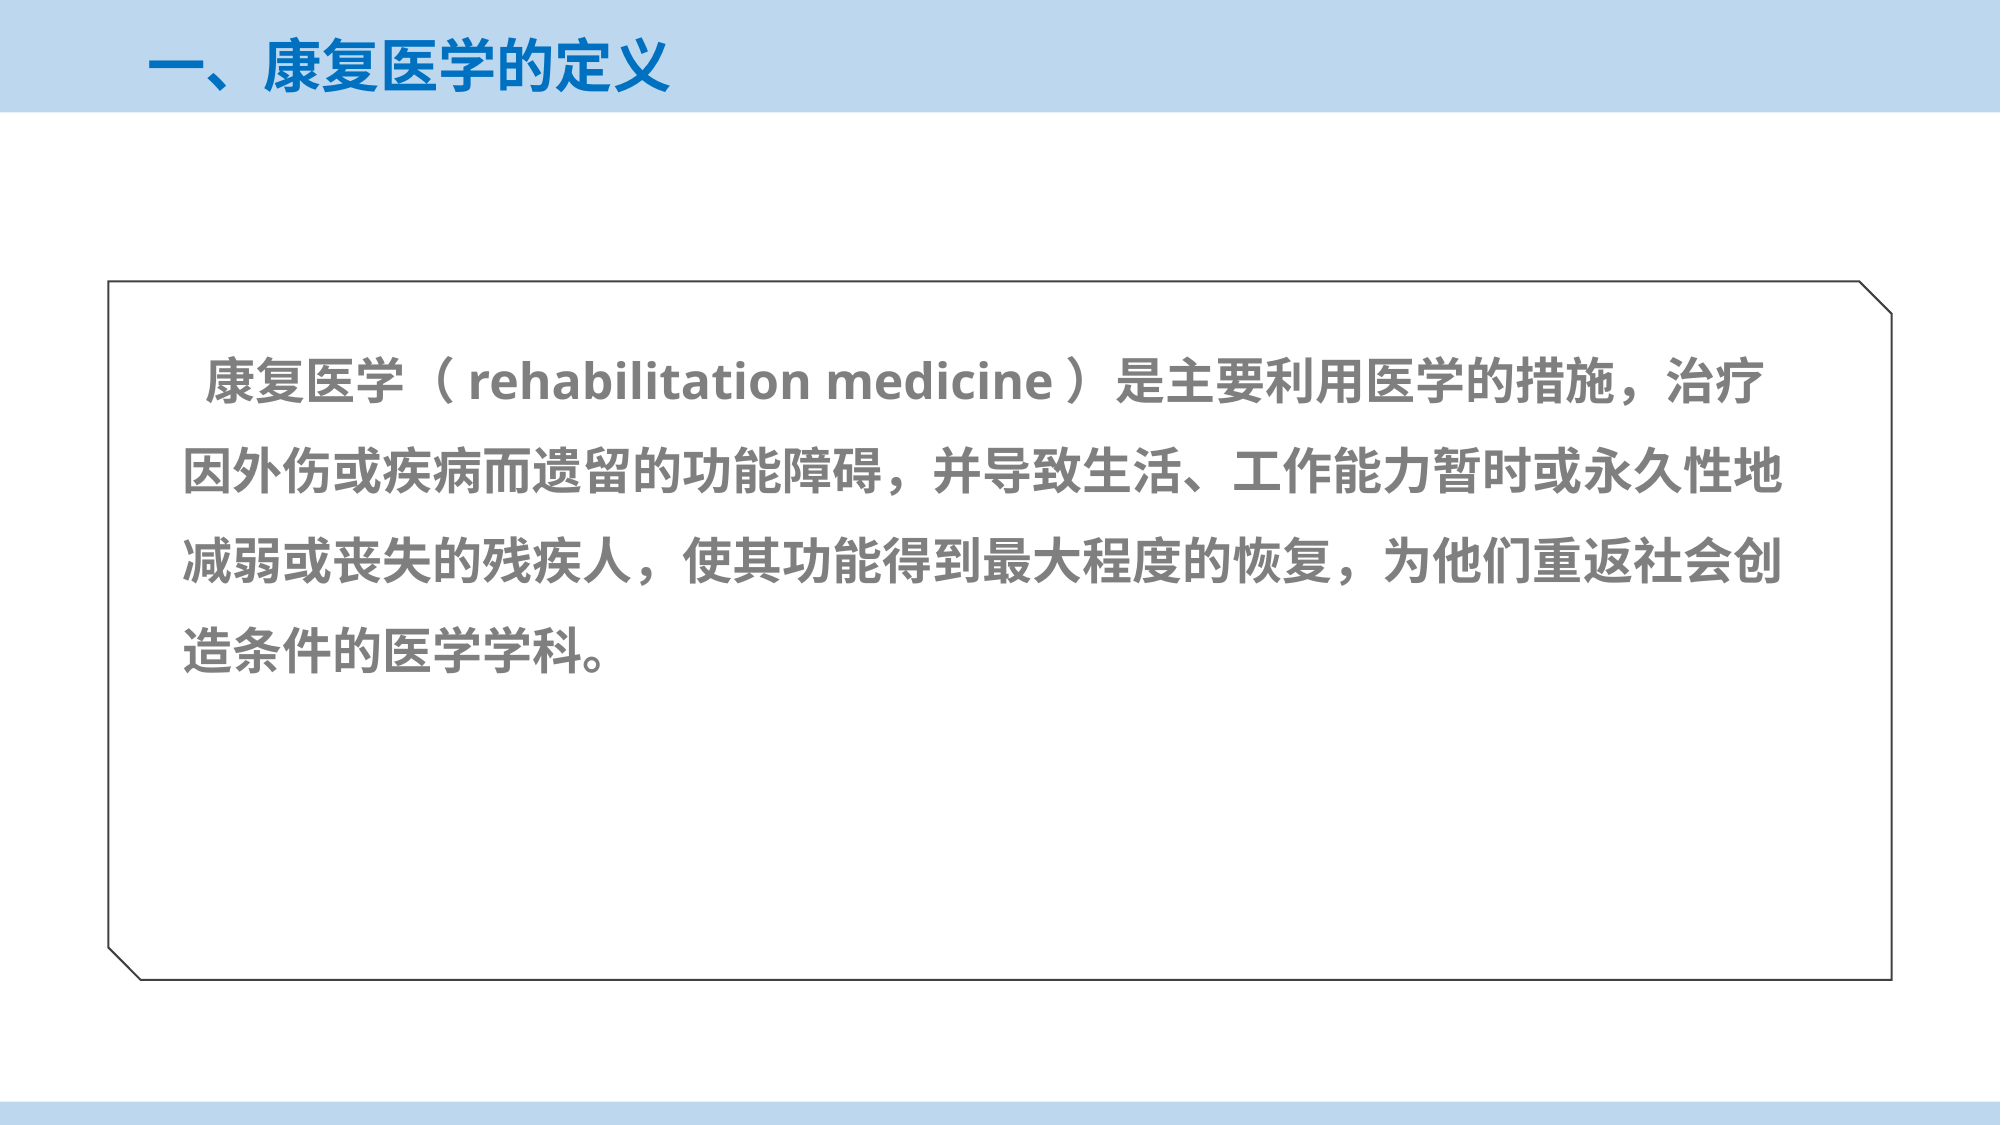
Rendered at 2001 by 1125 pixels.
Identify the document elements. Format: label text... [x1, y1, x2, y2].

text_box 康复医学（rehabilitation medicine）是主要利用医学的措施，治疗因外伤或疾病而遗留的功能障碍，并导致生活、工作能力暂时或永久性地减弱或丧失的残疾人，使其功能得到最大程度的恢复，为他们重返社会创造条件的医学学科。 [167, 312, 1799, 600]
text_box 一、康复医学的定义 [108, 21, 710, 176]
text_box [107, 280, 1893, 981]
text_box [128, 600, 1833, 736]
